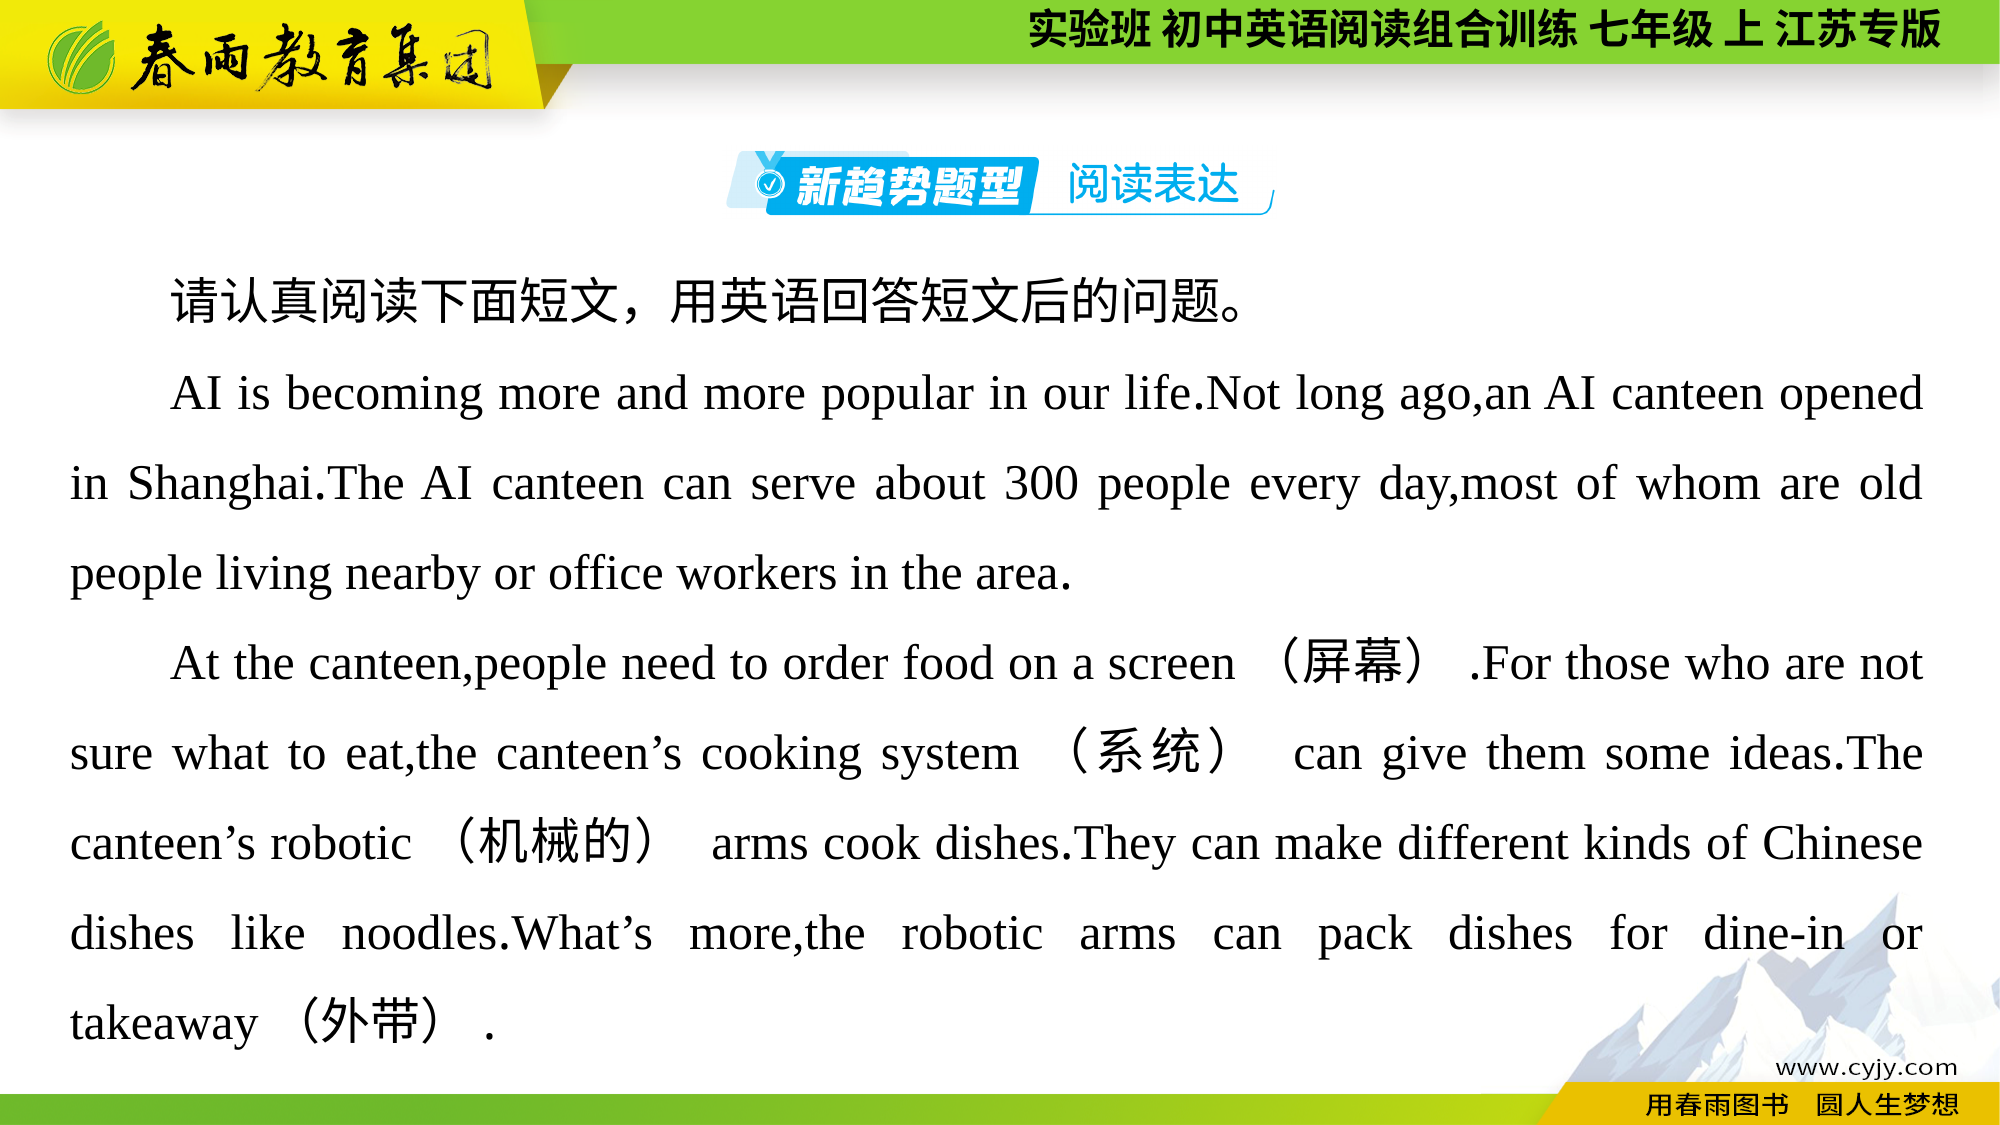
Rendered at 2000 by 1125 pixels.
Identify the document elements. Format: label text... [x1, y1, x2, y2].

list 请认真阅读下面短文，用英语回答短文后的问题。 AI is becoming more and more popular in our life.Not long ago,an AI canteen opened in Shanghai.The AI canteen can serve about 300 people every day,most of whom are old people living nearby or office workers in the area. At the canteen,people need to order food on a screen（屏幕）.For those who are not sure what to eat,the canteen’s cooking system（系统） can give them some ideas.The canteen’s robotic（机械的） arms cook dishes.They can make different kinds of Chinese dishes like noodles.What’s more,the robotic arms can pack dishes for dine-in or takeaway（外带）. [54, 232, 1939, 1054]
picture [0, 0, 2000, 1125]
